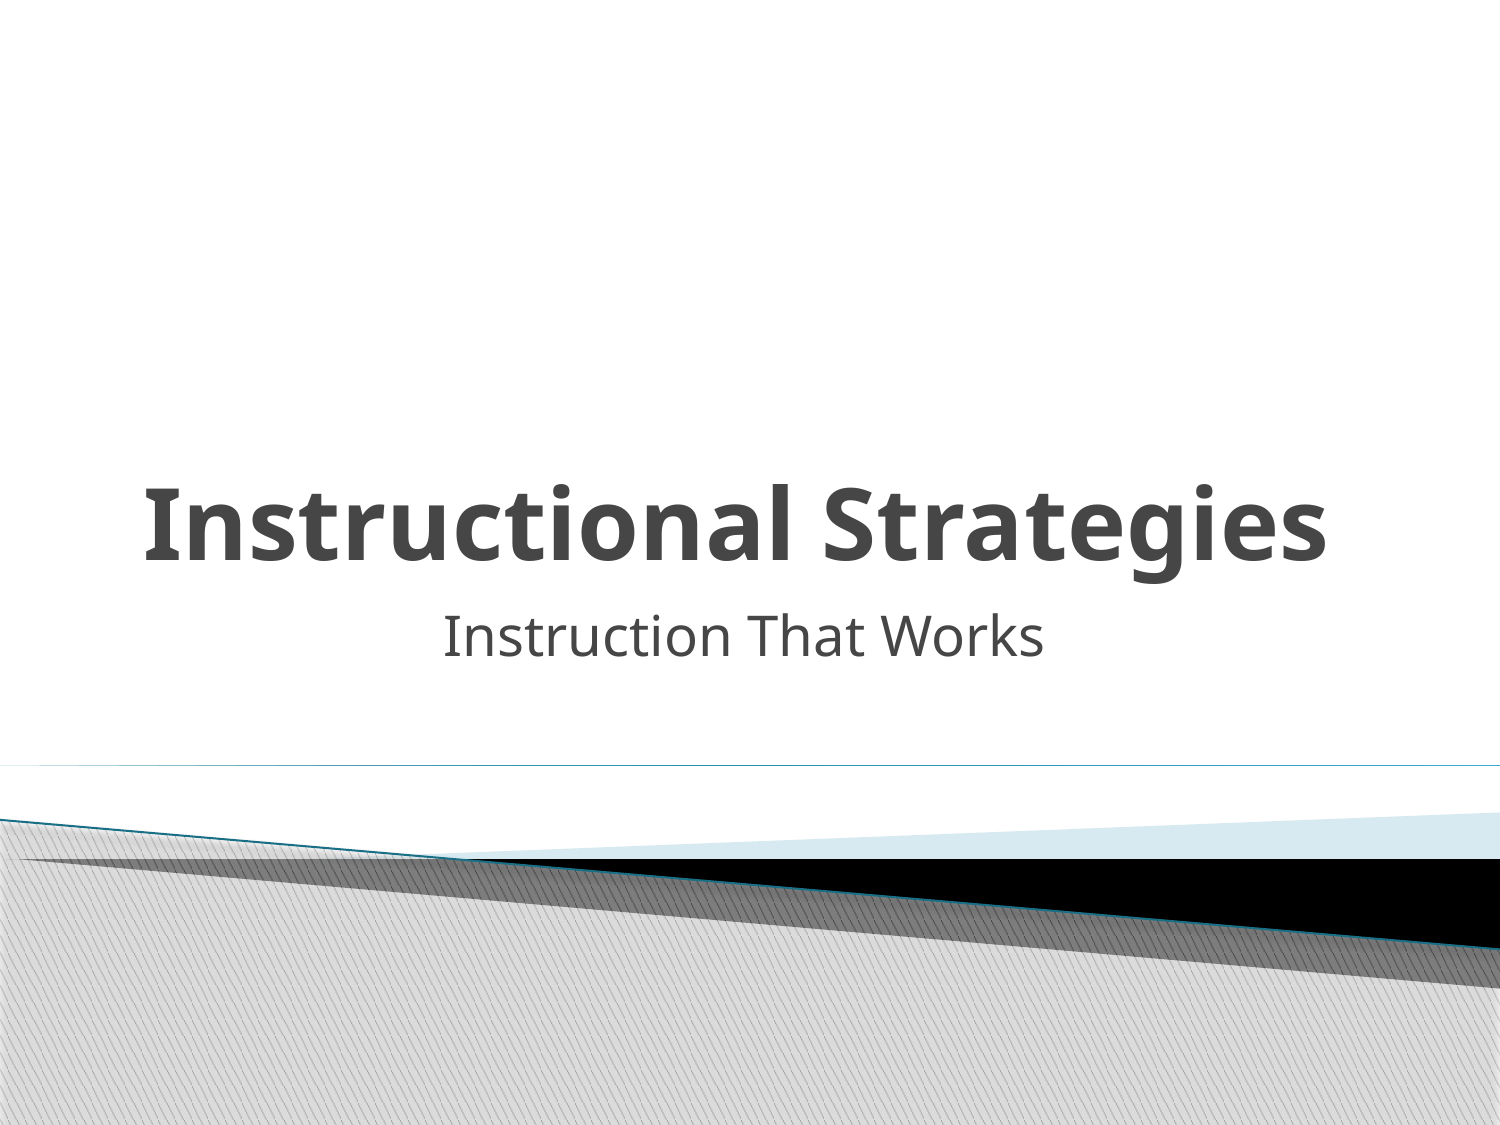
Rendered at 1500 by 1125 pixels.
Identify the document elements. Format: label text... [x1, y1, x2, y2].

subtitle Instruction That Works [112, 592, 1388, 790]
title Instructional Strategies [112, 287, 1388, 588]
picture [5, 859, 1500, 989]
